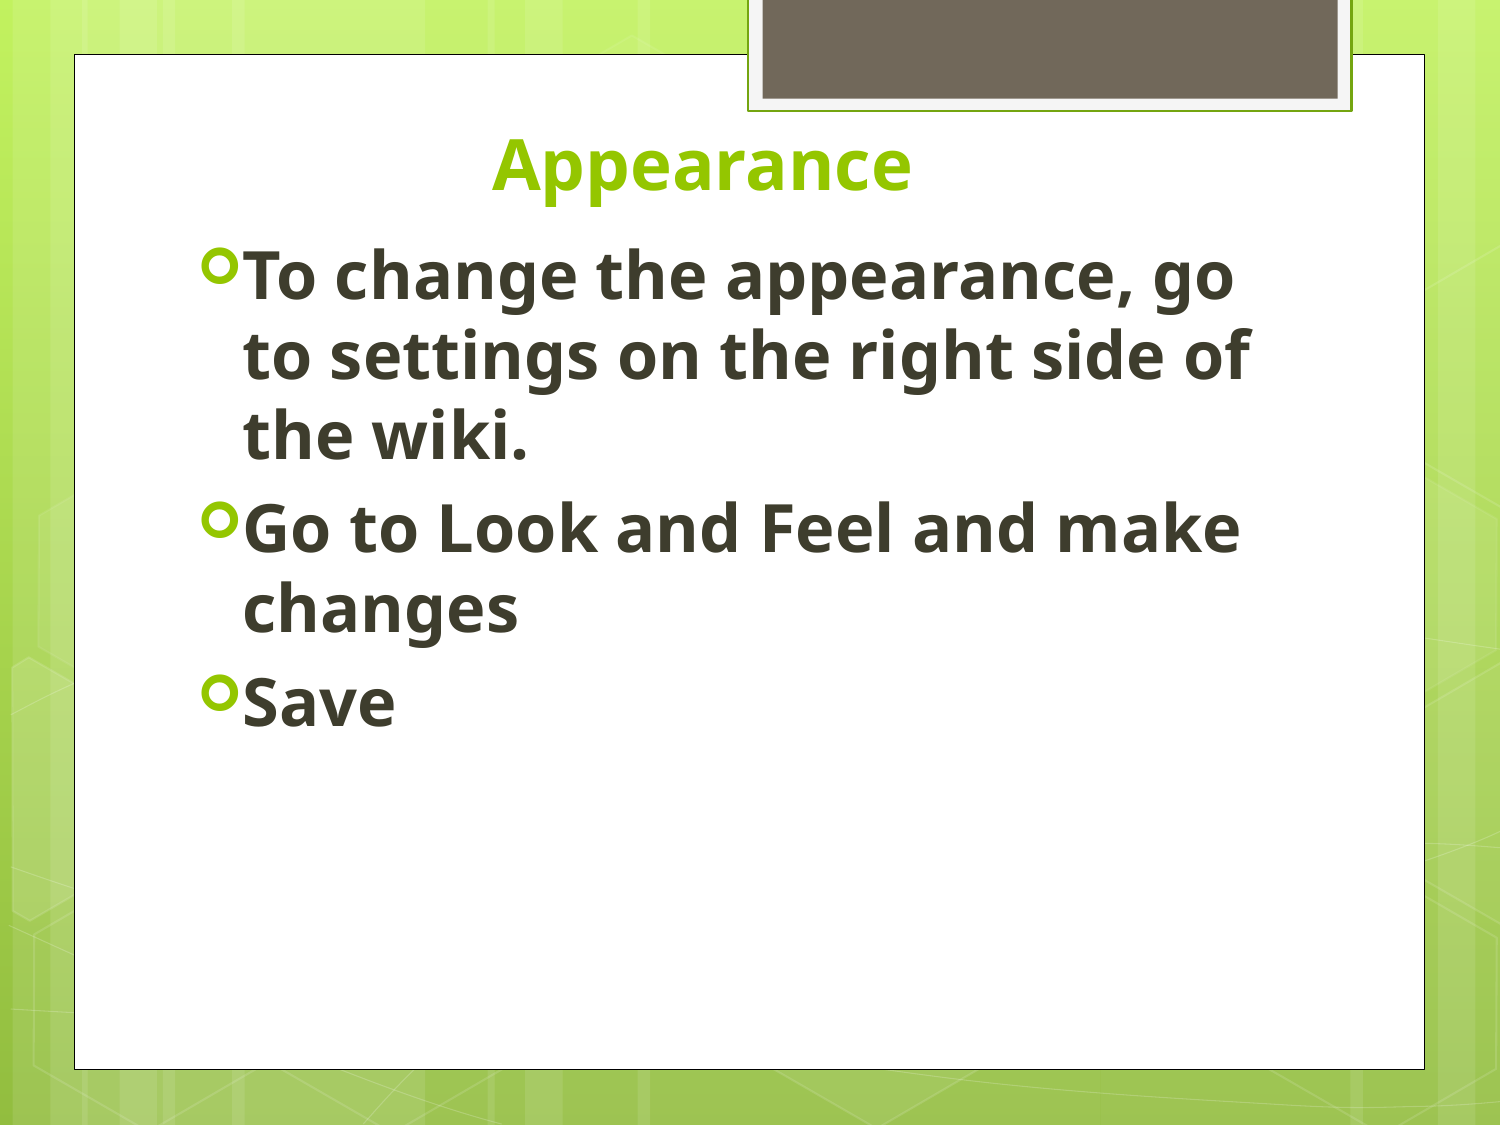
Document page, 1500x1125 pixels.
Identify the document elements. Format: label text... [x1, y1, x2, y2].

list To change the appearance, go to settings on the right side of the wiki. Go to Look and Feel and make changes Save [171, 224, 1283, 957]
title Appearance [171, 112, 1324, 213]
